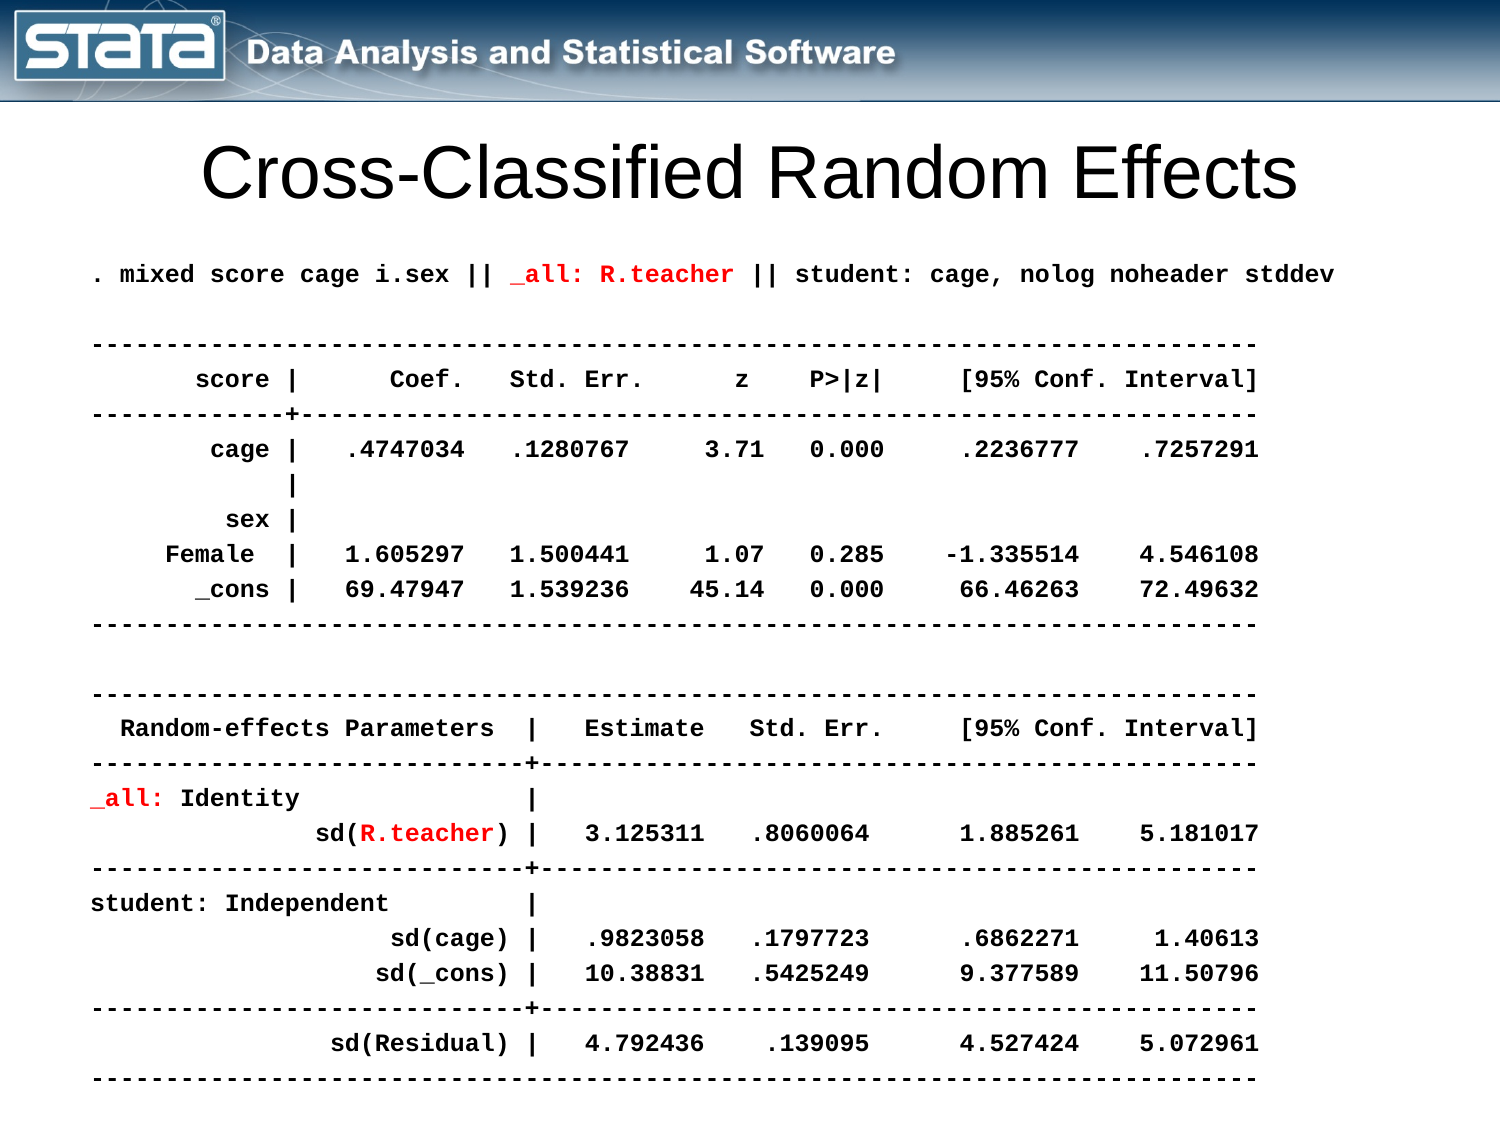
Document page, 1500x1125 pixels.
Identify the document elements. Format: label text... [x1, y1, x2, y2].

picture [0, 0, 1500, 102]
list . mixed score cage i.sex || _all: R.teacher || student: cage, nolog noheader stddev ------------------------------------------------------------------------------ score | Coef. Std. Err. z P>|z| [95% Conf. Interval] -------------+---------------------------------------------------------------- cage | .4747034 .1280767 3.71 0.000 .2236777 .7257291 | sex | Female | 1.605297 1.500441 1.07 0.285 -1.335514 4.546108 _cons | 69.47947 1.539236 45.14 0.000 66.46263 72.49632 ------------------------------------------------------------------------------ ------------------------------------------------------------------------------ Random-effects Parameters | Estimate Std. Err. [95% Conf. Interval] -----------------------------+------------------------------------------------ _all: Identity | sd(R.teacher) | 3.125311 .8060064 1.885261 5.181017 -----------------------------+------------------------------------------------ student: Independent | sd(cage) | .9823058 .1797723 .6862271 1.40613 sd(_cons) | 10.38831 .5425249 9.377589 11.50796 -----------------------------+------------------------------------------------ sd(Residual) | 4.792436 .139095 4.527424 5.072961 ------------------------------------------------------------------------------ [75, 249, 1450, 1100]
title Cross-Classified Random Effects [0, 109, 1500, 238]
